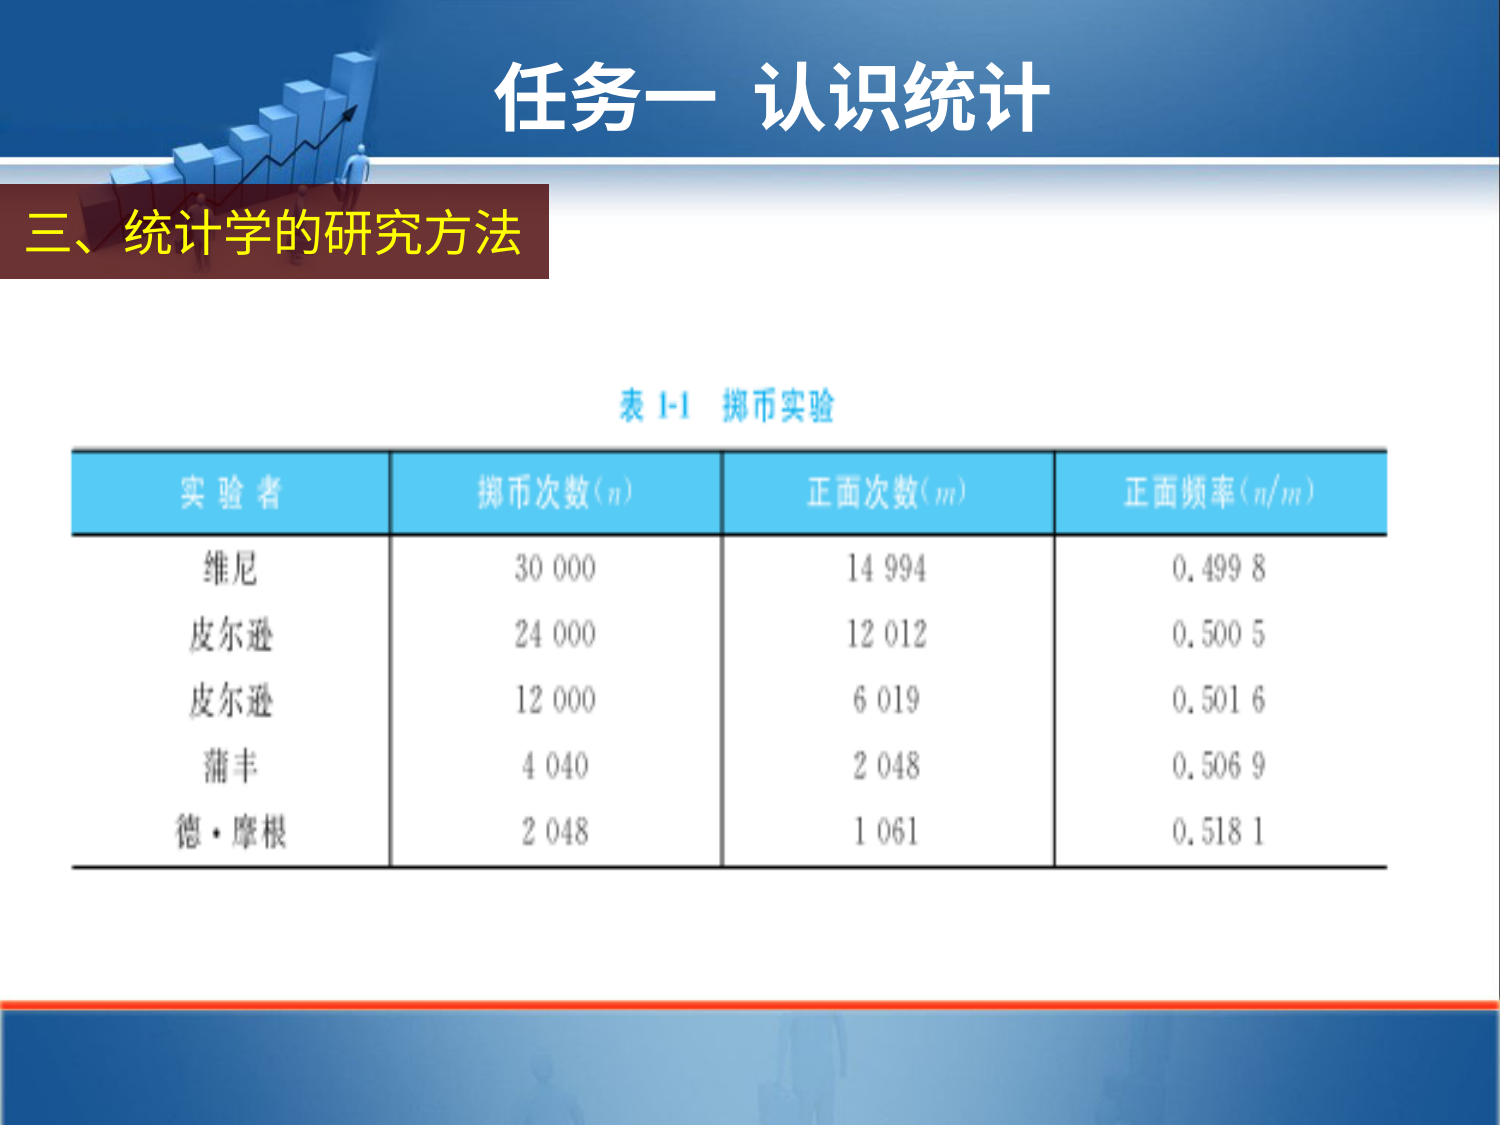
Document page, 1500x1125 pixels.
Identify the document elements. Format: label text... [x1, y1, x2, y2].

text_box 三、统计学的研究方法 [0, 184, 549, 279]
picture [0, 0, 1500, 1125]
text_box 任务一 认识统计 [478, 42, 1500, 148]
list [0, 361, 1424, 905]
